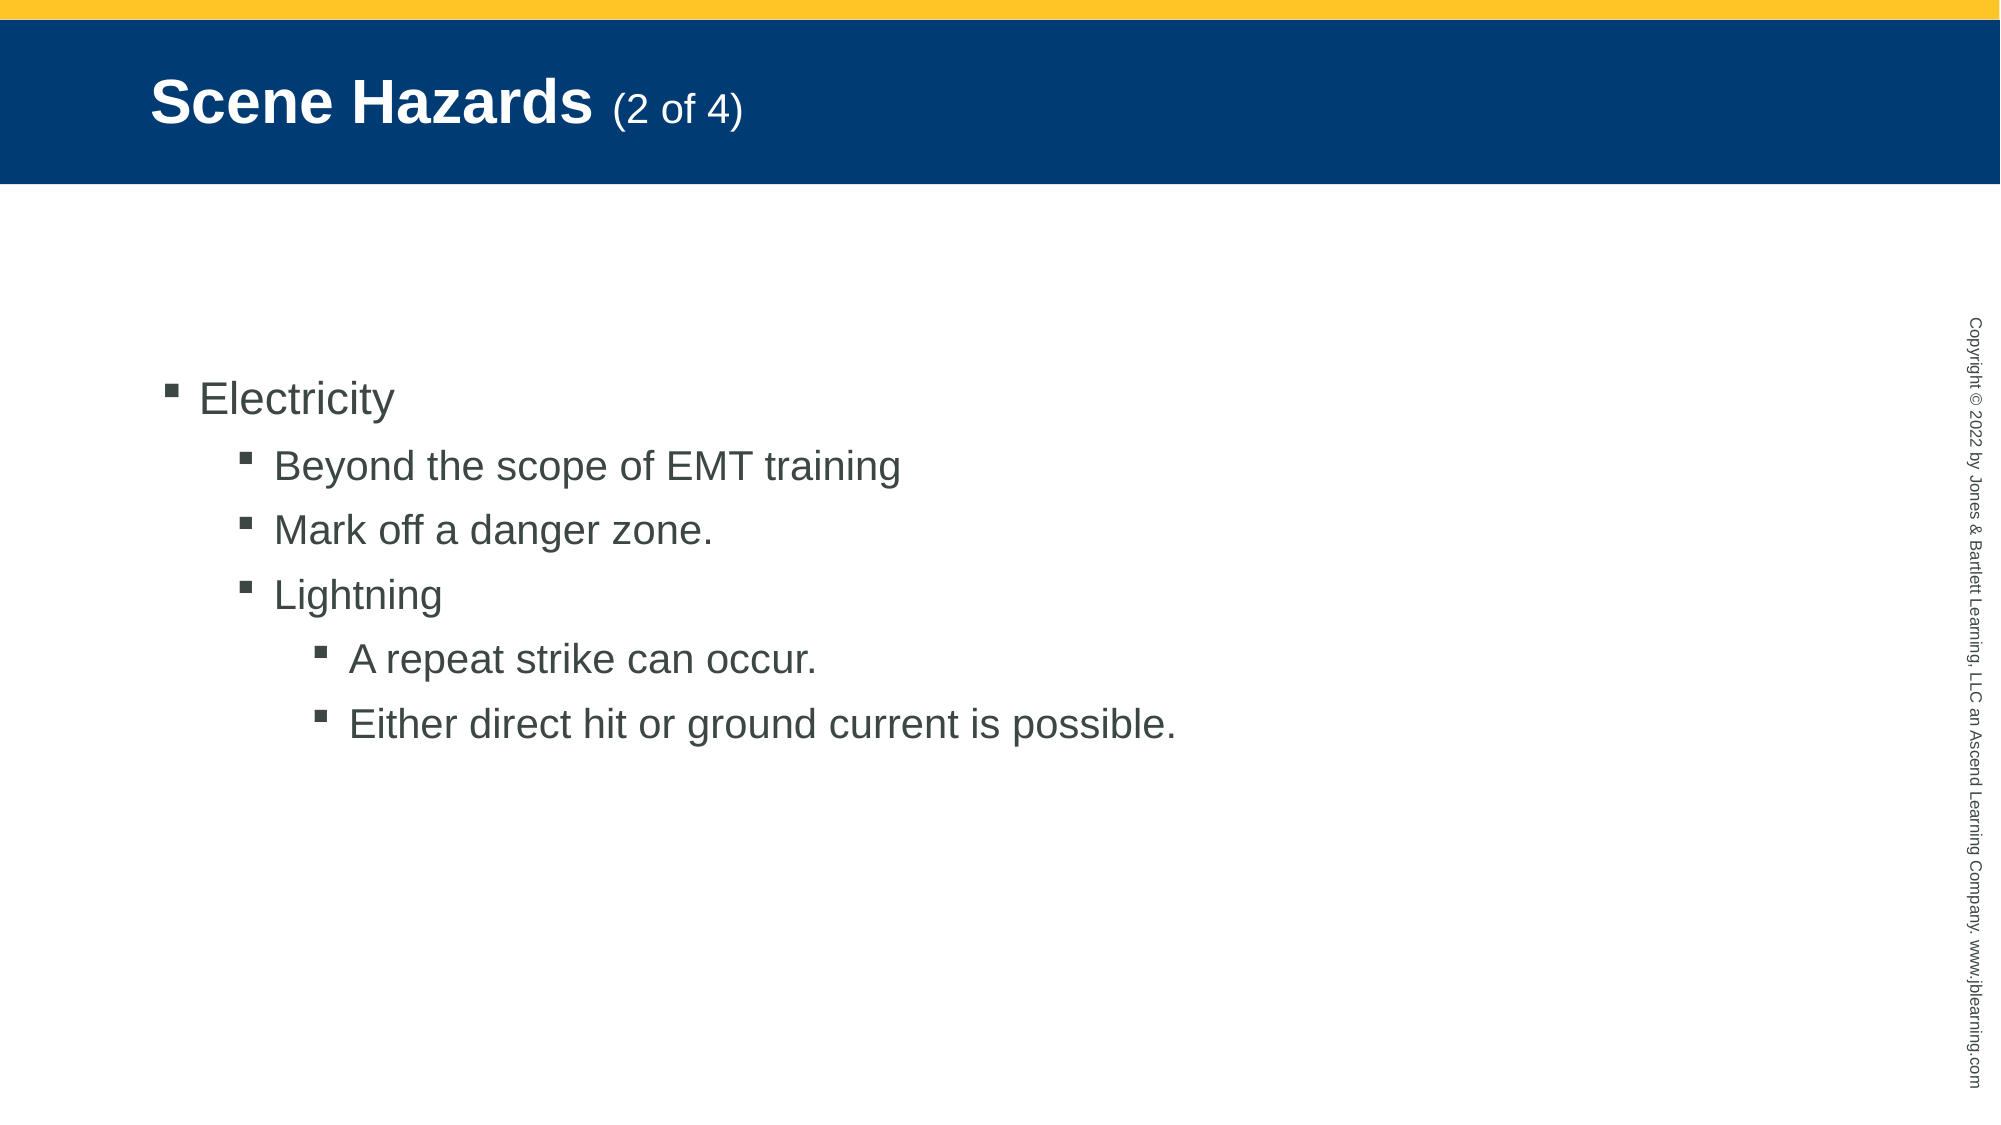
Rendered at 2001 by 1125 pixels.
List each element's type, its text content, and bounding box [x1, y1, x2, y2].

title Scene Hazards (2 of 4) [0, 19, 2000, 185]
list Electricity Beyond the scope of EMT training Mark off a danger zone. Lightning A repeat strike can occur. Either direct hit or ground current is possible. [146, 361, 1859, 1016]
